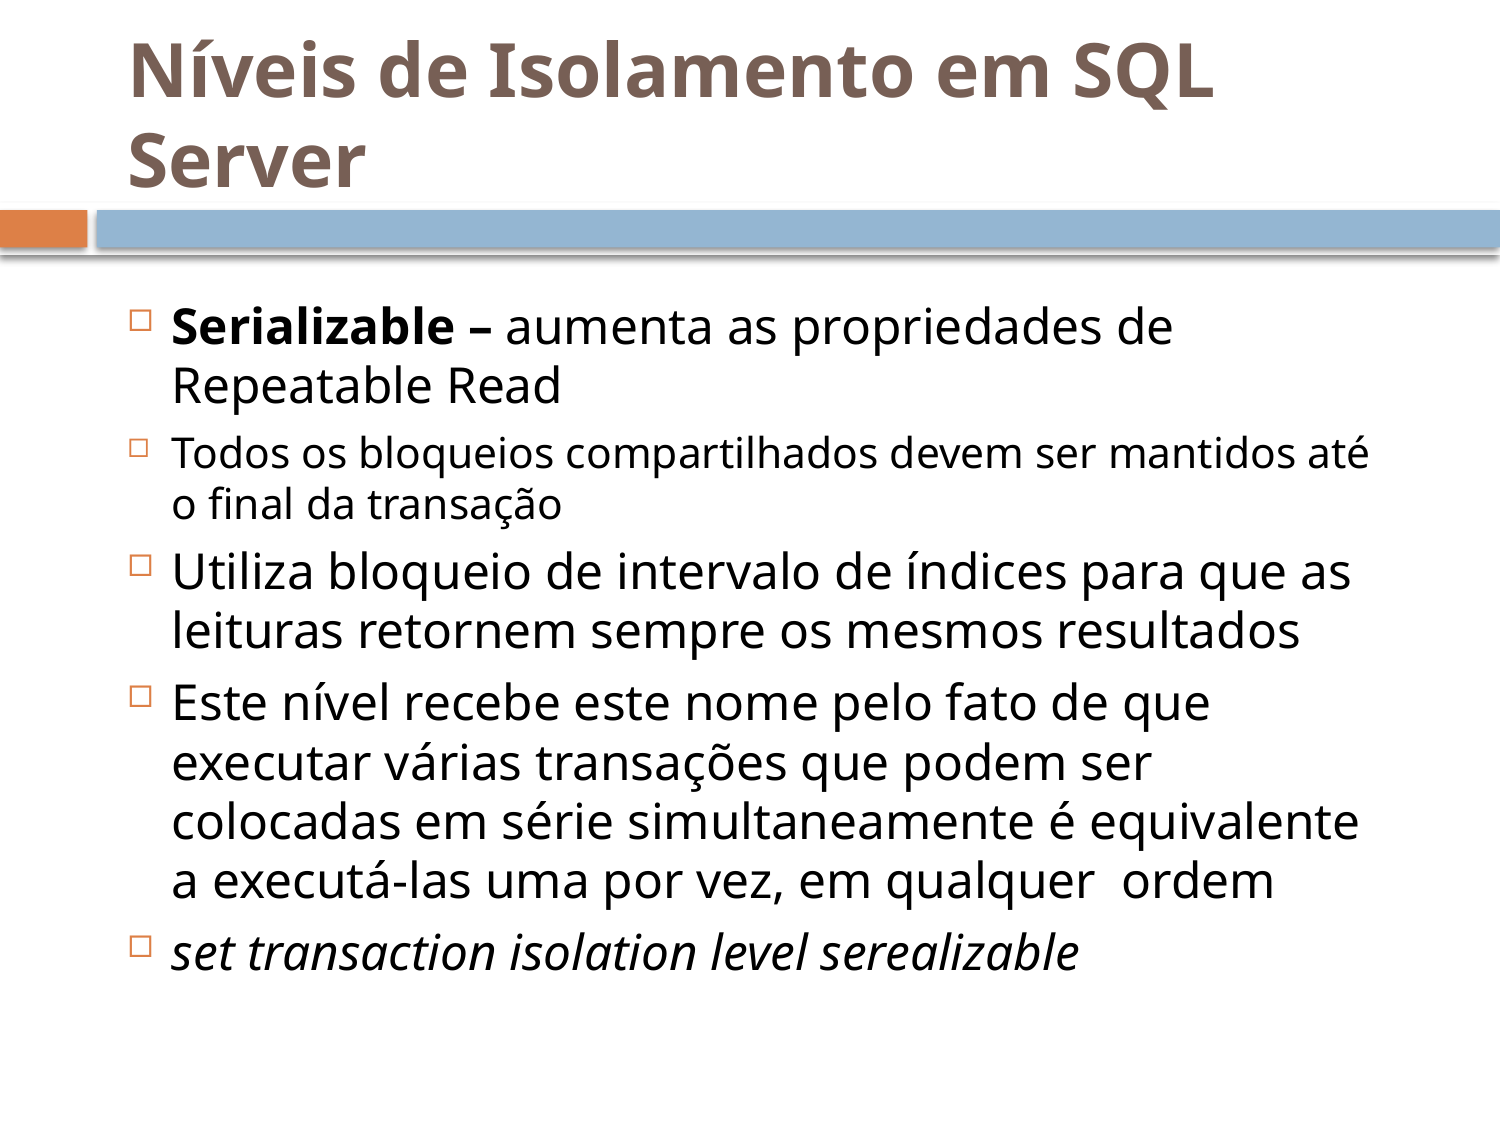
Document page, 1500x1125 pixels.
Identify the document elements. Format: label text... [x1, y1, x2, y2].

title Níveis de Isolamento em SQL Server [112, 50, 1388, 175]
list Serializable – aumenta as propriedades de Repeatable Read Todos os bloqueios compartilhados devem ser mantidos até o final da transação Utiliza bloqueio de intervalo de índices para que as leituras retornem sempre os mesmos resultados Este nível recebe este nome pelo fato de que executar várias transações que podem ser colocadas em série simultaneamente é equivalente a executá-las uma por vez, em qualquer ordem set transaction isolation level serealizable [112, 287, 1388, 1075]
